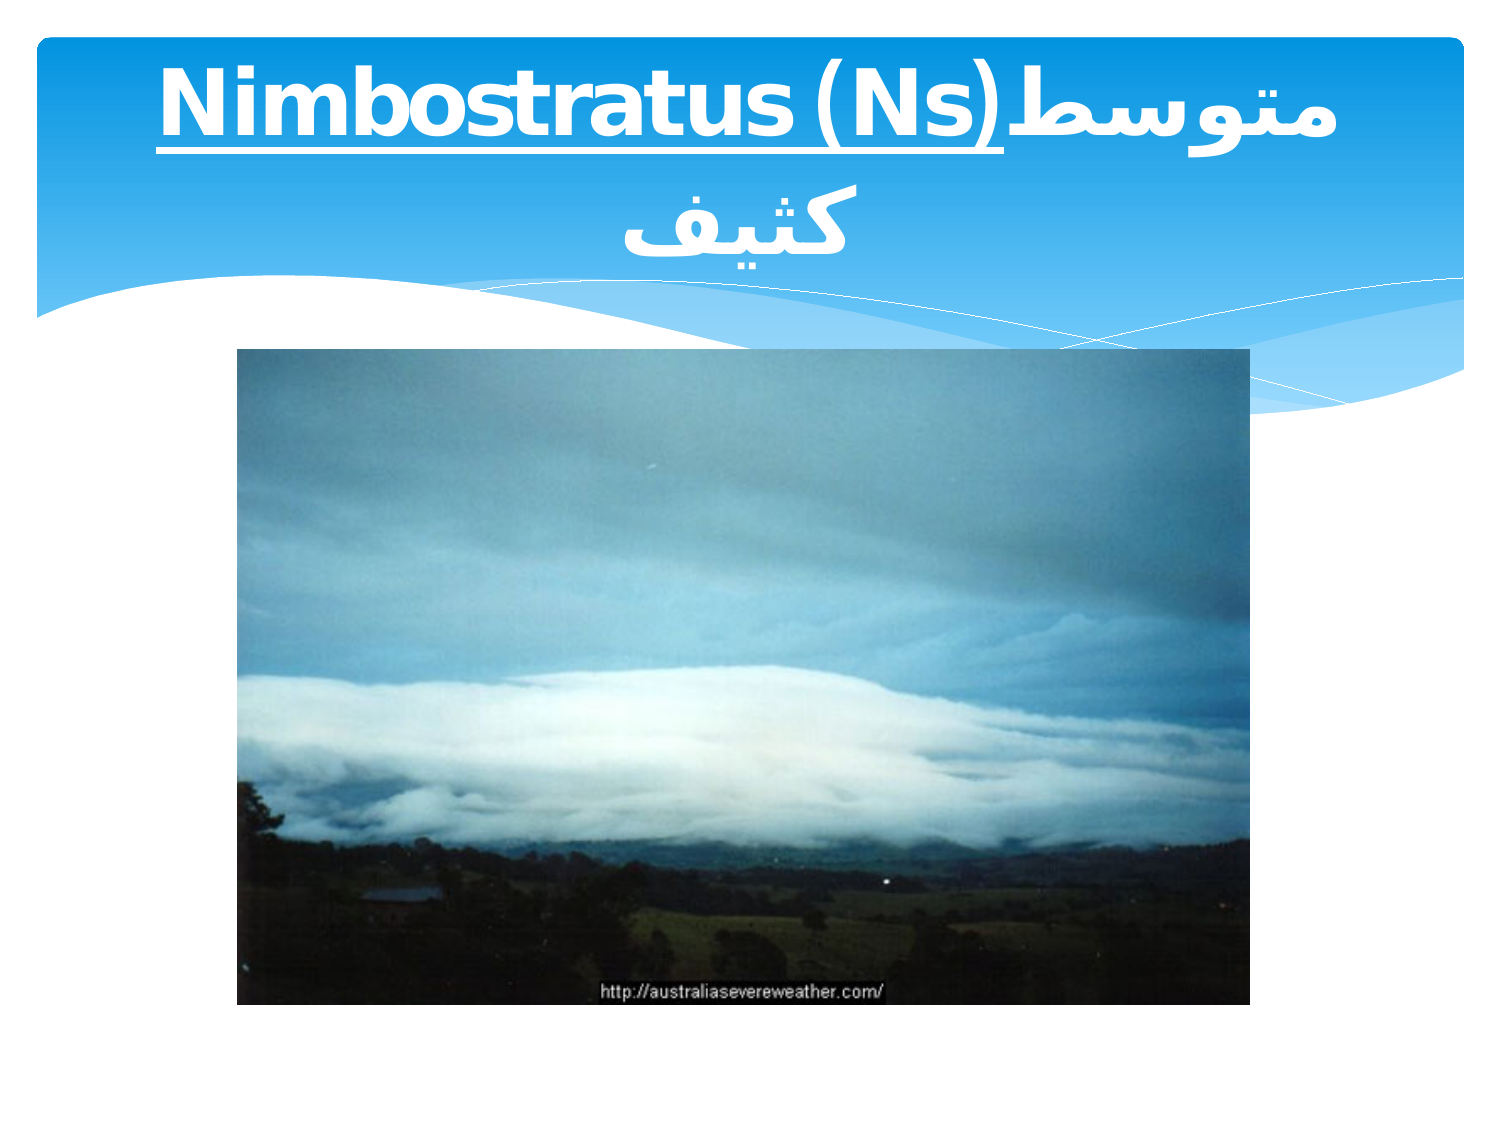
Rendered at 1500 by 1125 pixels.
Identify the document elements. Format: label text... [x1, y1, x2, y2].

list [237, 349, 1251, 1006]
title Nimbostratus (Ns)متوسط كثيف [75, 55, 1425, 261]
